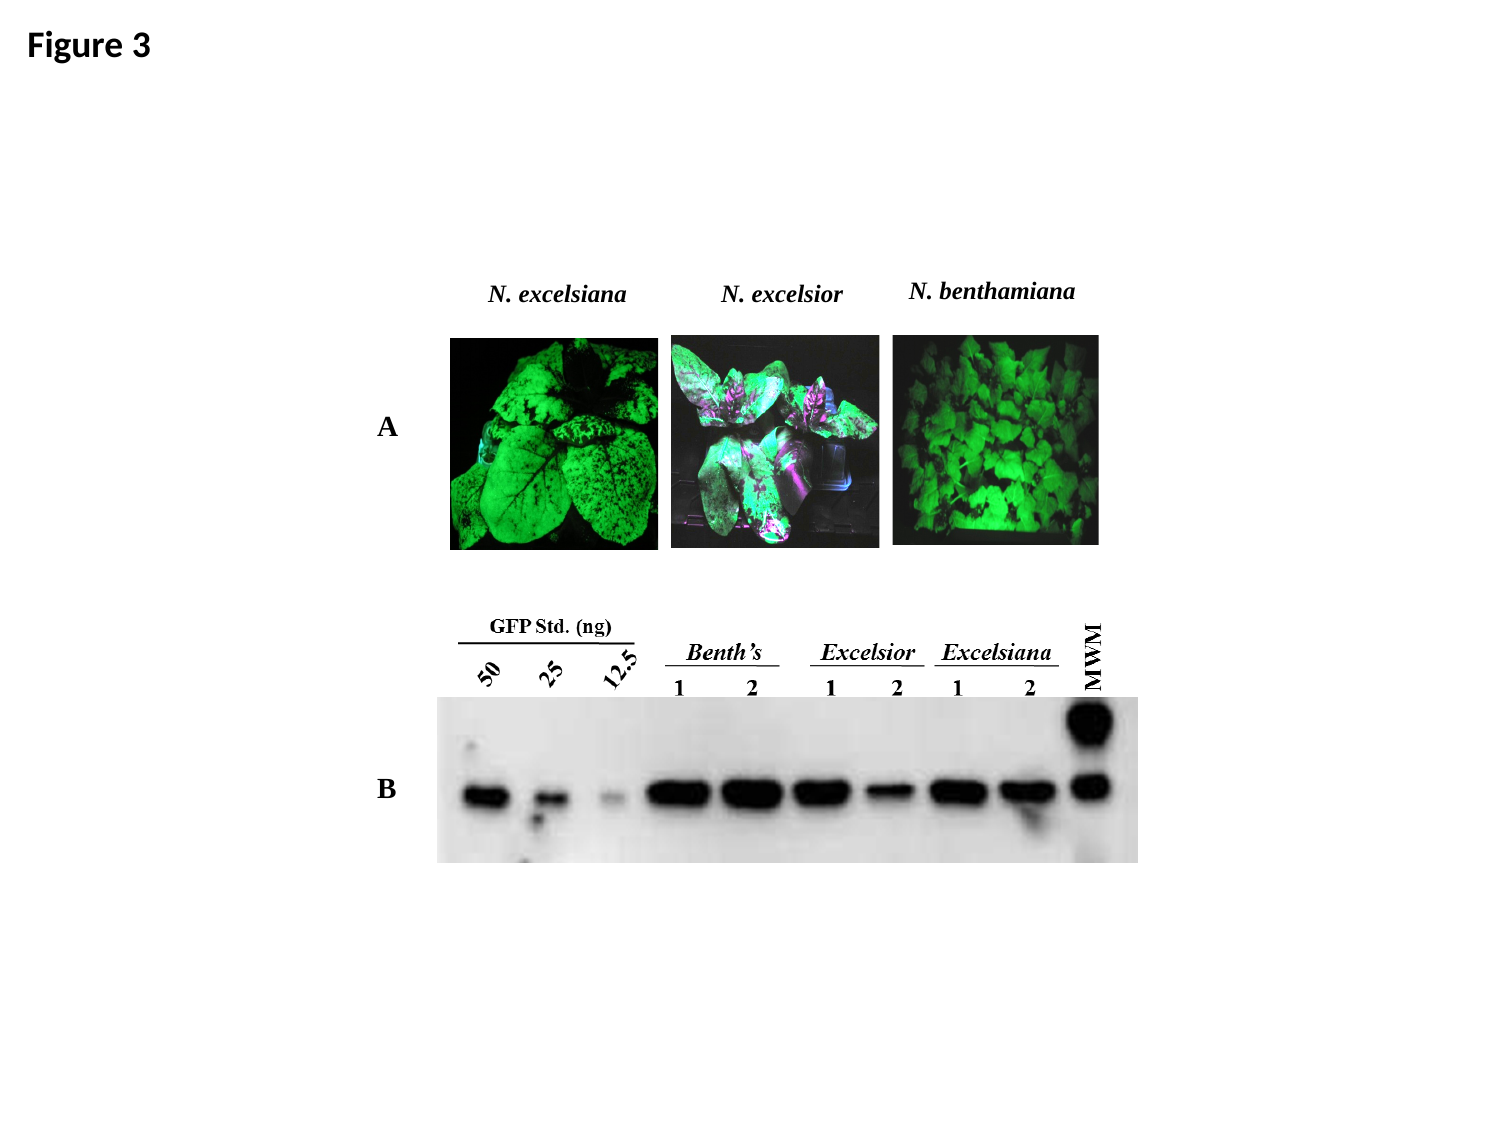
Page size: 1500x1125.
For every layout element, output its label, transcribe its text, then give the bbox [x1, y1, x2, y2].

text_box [449, 266, 1126, 551]
picture [437, 587, 1138, 863]
text_box A [362, 399, 438, 450]
text_box Figure 3 [12, 12, 175, 73]
text_box B [362, 761, 432, 812]
